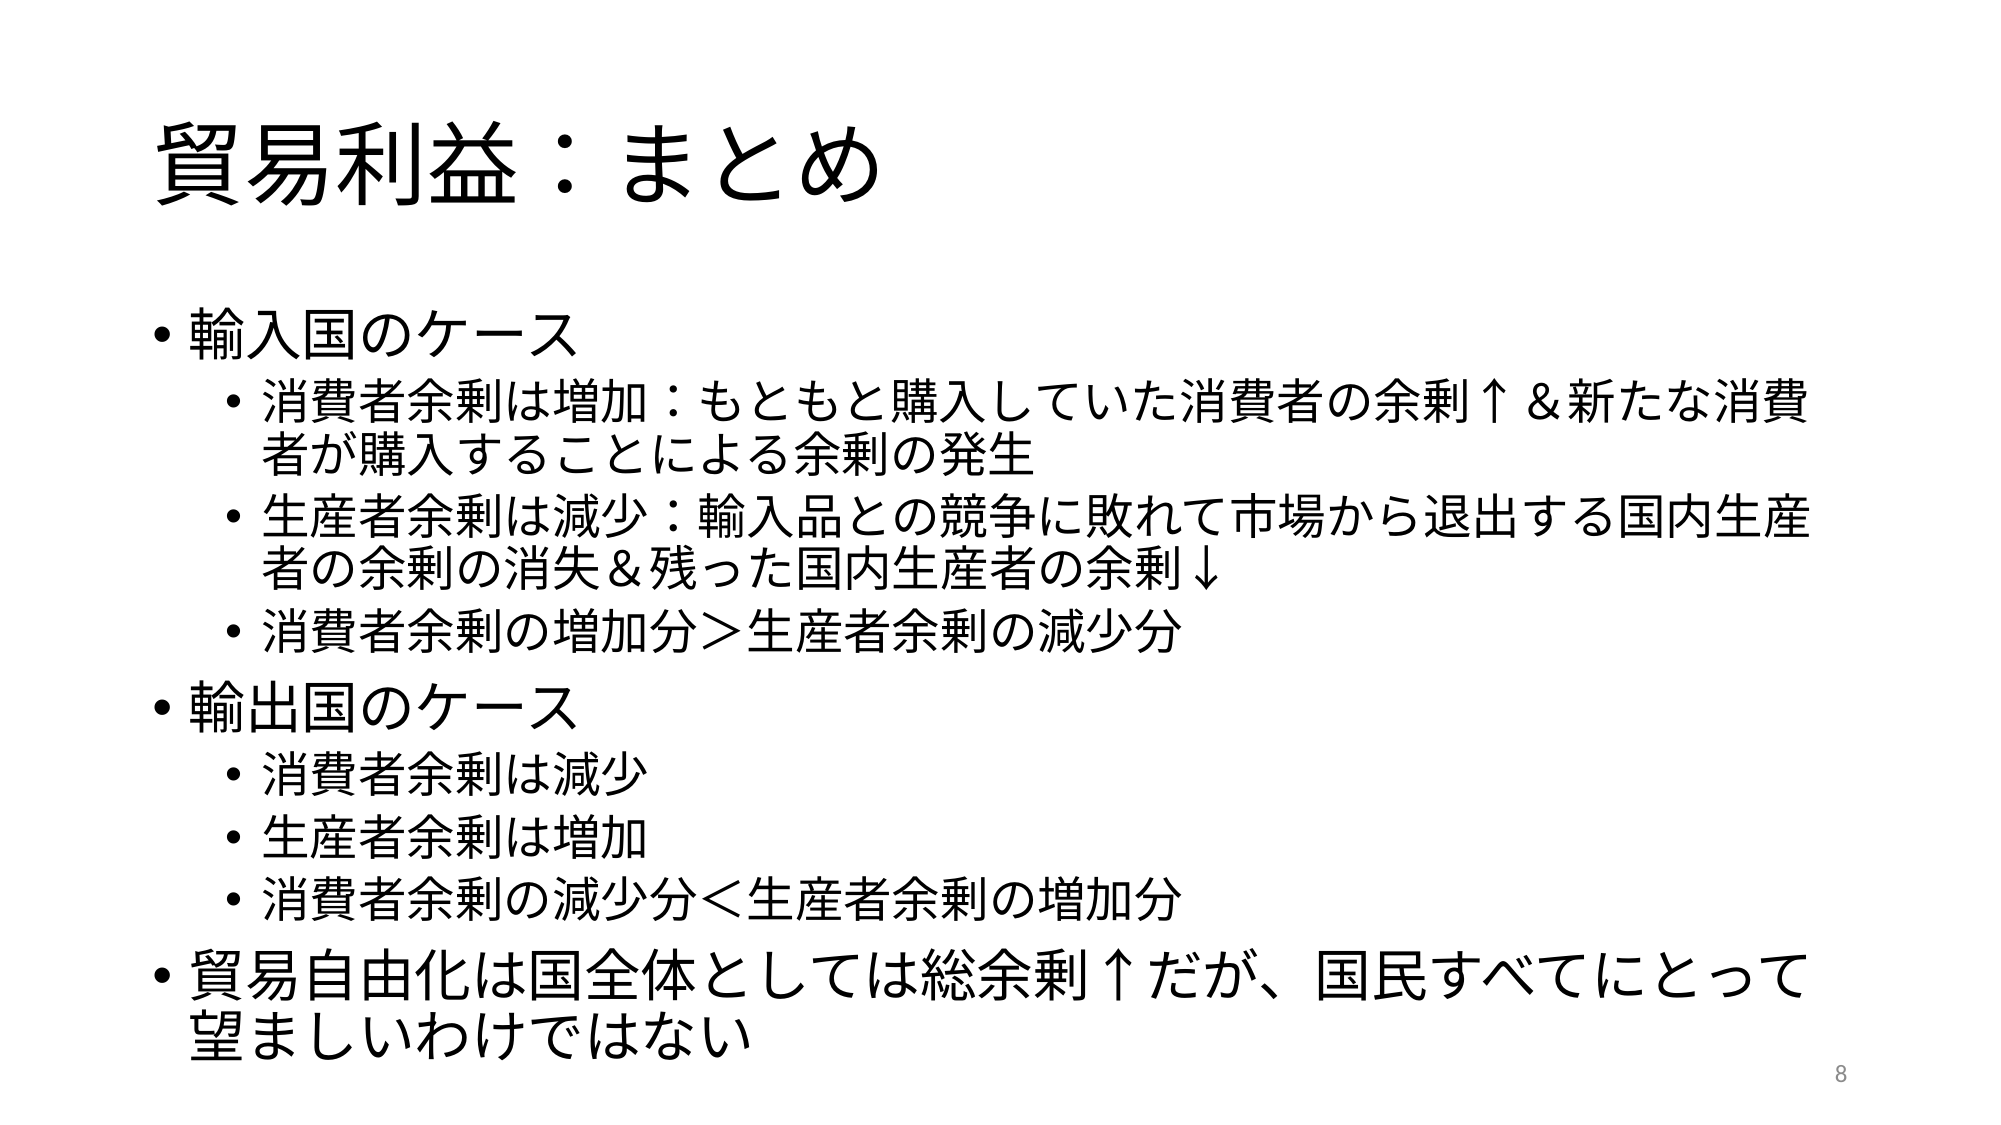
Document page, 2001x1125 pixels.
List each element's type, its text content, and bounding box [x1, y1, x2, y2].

title 貿易利益：まとめ [137, 59, 1863, 278]
list 輸入国のケース 消費者余剰は増加：もともと購入していた消費者の余剰↑＆新たな消費者が購入することによる余剰の発生 生産者余剰は減少：輸入品との競争に敗れて市場から退出する国内生産者の余剰の消失＆残った国内生産者の余剰↓ 消費者余剰の増加分＞生産者余剰の減少分 輸出国のケース 消費者余剰は減少 生産者余剰は増加 消費者余剰の減少分＜生産者余剰の増加分 貿易自由化は国全体としては総余剰↑だが、国民すべてにとって望ましいわけではない [137, 299, 1863, 1080]
slide_number 8 [1412, 1042, 1863, 1103]
